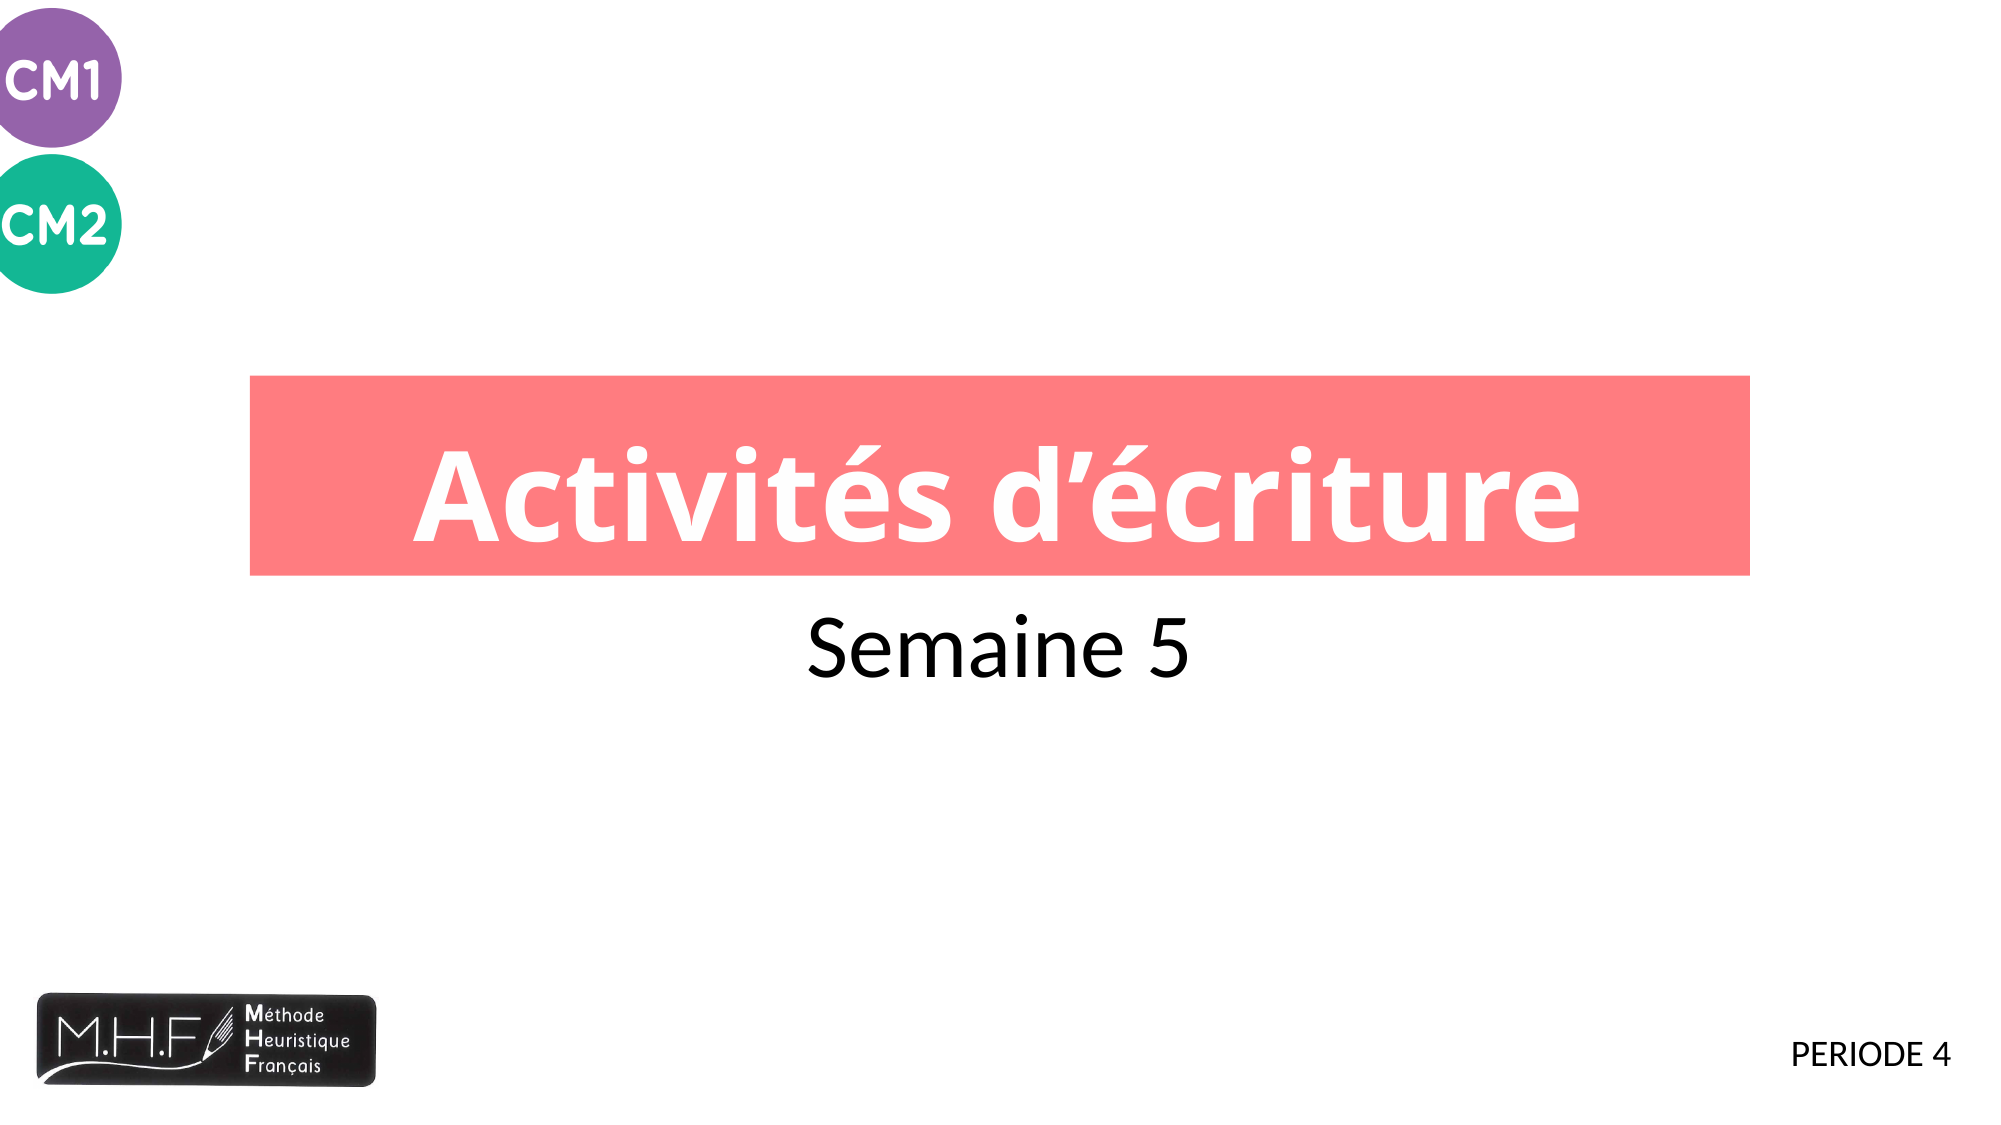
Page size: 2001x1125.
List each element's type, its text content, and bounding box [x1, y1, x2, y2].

title Activités d’écriture [249, 375, 1750, 576]
picture [0, 0, 134, 298]
subtitle Semaine 5 [249, 590, 1750, 863]
text_box PERIODE 4 [1362, 1021, 1967, 1082]
picture [33, 990, 379, 1089]
